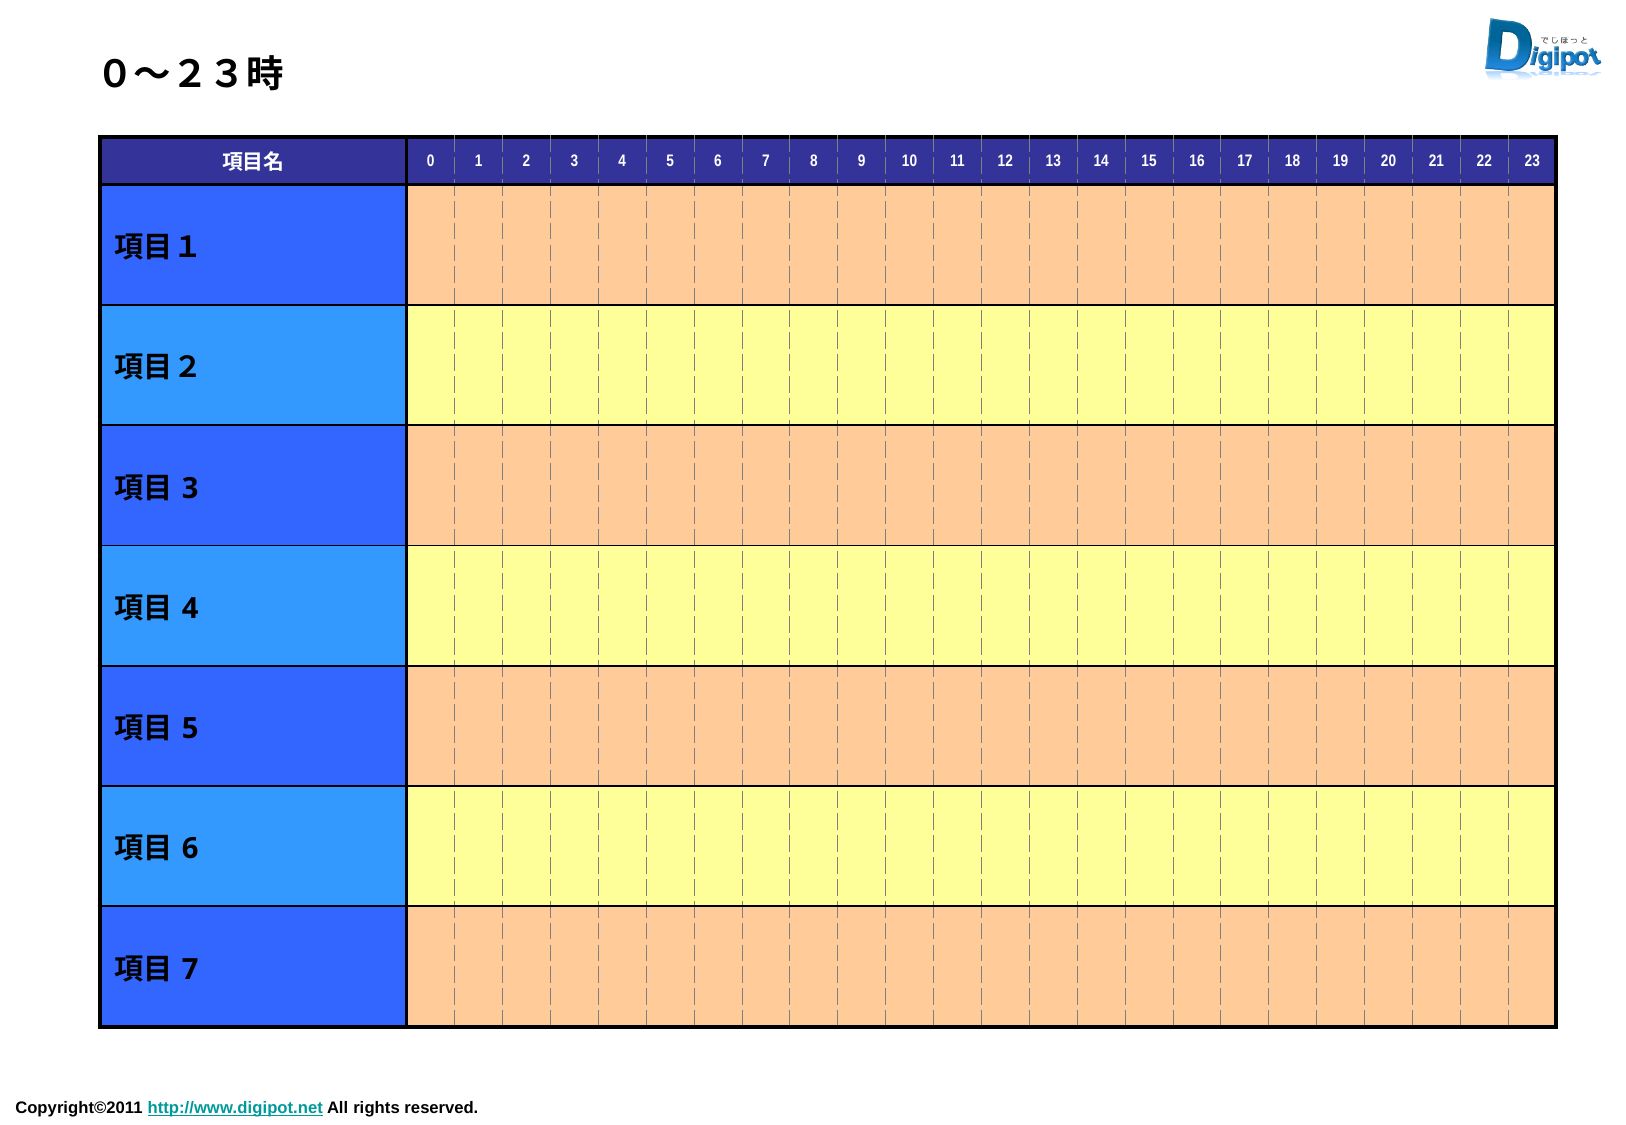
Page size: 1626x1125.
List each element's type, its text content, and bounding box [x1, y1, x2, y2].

table_cell [455, 546, 503, 665]
table_cell [1317, 426, 1365, 545]
table_cell [886, 186, 934, 304]
table_cell [1508, 426, 1554, 545]
table_cell [1077, 426, 1125, 545]
table_cell [981, 907, 1029, 1025]
table_cell [742, 787, 790, 905]
table_cell [550, 426, 598, 545]
text_box ０～２３時 [81, 42, 337, 103]
table_cell [646, 787, 694, 905]
table_header 14 [1077, 139, 1125, 183]
table_cell [1269, 426, 1317, 545]
table_cell [1460, 907, 1508, 1025]
table_header 17 [1221, 139, 1269, 183]
table_cell [934, 787, 981, 905]
table_cell [1125, 546, 1173, 665]
table_cell 項目3 [102, 426, 405, 545]
table_cell [1029, 546, 1077, 665]
table_cell [646, 426, 694, 545]
table_cell [646, 186, 694, 304]
table_cell [934, 426, 981, 545]
table_header 23 [1508, 139, 1554, 183]
table_cell [1460, 426, 1508, 545]
table_cell [1029, 787, 1077, 905]
table_header 2 [503, 139, 550, 183]
table_header 8 [790, 139, 838, 183]
table_cell [694, 907, 742, 1025]
table_header 項目名 [102, 139, 405, 183]
table_cell [934, 907, 981, 1025]
table_cell [1221, 186, 1269, 304]
table_cell [1125, 907, 1173, 1025]
table_cell [408, 186, 455, 304]
table_cell [455, 667, 503, 785]
table_cell [1221, 787, 1269, 905]
table_cell [1317, 907, 1365, 1025]
table_header 15 [1125, 139, 1173, 183]
table_cell [886, 907, 934, 1025]
table_cell [1413, 907, 1460, 1025]
table_cell [1460, 186, 1508, 304]
table_cell [1413, 546, 1460, 665]
table_cell [1029, 186, 1077, 304]
table_header 16 [1173, 139, 1221, 183]
table_cell [503, 186, 550, 304]
table_cell 項目２ [102, 306, 405, 424]
table_cell [598, 186, 646, 304]
table_cell [1173, 306, 1221, 424]
table_cell [694, 426, 742, 545]
table_cell [1125, 426, 1173, 545]
table_header 10 [886, 139, 934, 183]
table_cell [838, 546, 886, 665]
table_header 21 [1413, 139, 1460, 183]
table_cell [1221, 667, 1269, 785]
table_cell [1173, 787, 1221, 905]
table_cell [790, 546, 838, 665]
table_cell [1125, 667, 1173, 785]
table_cell [503, 306, 550, 424]
table_cell [1269, 546, 1317, 665]
table_cell 項目１ [102, 186, 405, 304]
table_cell [1460, 306, 1508, 424]
table_cell [934, 667, 981, 785]
table_cell [598, 546, 646, 665]
table_cell [1221, 907, 1269, 1025]
table_cell 項目4 [102, 546, 405, 665]
table_cell [1365, 546, 1413, 665]
table_cell [838, 787, 886, 905]
table_cell [598, 426, 646, 545]
table_cell [1317, 667, 1365, 785]
table_cell [598, 787, 646, 905]
table_cell [1365, 907, 1413, 1025]
table_cell 項目7 [102, 907, 405, 1025]
table_cell [790, 787, 838, 905]
table_cell [503, 426, 550, 545]
table_header 13 [1029, 139, 1077, 183]
table_cell [981, 306, 1029, 424]
table_cell [550, 667, 598, 785]
table_cell [408, 426, 455, 545]
table_cell [1173, 186, 1221, 304]
table_cell [1413, 306, 1460, 424]
table_cell [742, 546, 790, 665]
table_cell [1460, 787, 1508, 905]
table_cell [1173, 546, 1221, 665]
table_header 19 [1317, 139, 1365, 183]
table_cell [1077, 787, 1125, 905]
table_cell [790, 667, 838, 785]
table_cell [1269, 907, 1317, 1025]
table_cell [1508, 667, 1554, 785]
table_cell [455, 306, 503, 424]
table_cell [598, 907, 646, 1025]
table_cell [550, 186, 598, 304]
table_cell [1221, 426, 1269, 545]
table_cell [1077, 667, 1125, 785]
table_cell [1269, 186, 1317, 304]
table_cell [1365, 787, 1413, 905]
table_cell [1269, 787, 1317, 905]
table_header 22 [1460, 139, 1508, 183]
table_cell [886, 667, 934, 785]
table_cell [1077, 186, 1125, 304]
table_cell [550, 787, 598, 905]
table_header 3 [550, 139, 598, 183]
table_cell [1029, 907, 1077, 1025]
table_cell 項目6 [102, 787, 405, 905]
table_cell [1173, 907, 1221, 1025]
table_cell [408, 667, 455, 785]
table_cell [1317, 186, 1365, 304]
table_cell [646, 546, 694, 665]
table_header 7 [742, 139, 790, 183]
table_cell [1365, 667, 1413, 785]
table_cell [742, 306, 790, 424]
table_cell [503, 787, 550, 905]
table_cell [838, 907, 886, 1025]
table_cell [694, 306, 742, 424]
table_cell [1173, 667, 1221, 785]
table_cell [934, 546, 981, 665]
table_cell [455, 787, 503, 905]
table_cell 項目5 [102, 667, 405, 785]
table_cell [886, 306, 934, 424]
table_cell [694, 787, 742, 905]
table_cell [503, 907, 550, 1025]
table_cell [886, 426, 934, 545]
table_cell [838, 426, 886, 545]
table_cell [646, 907, 694, 1025]
table_cell [503, 546, 550, 665]
table_cell [790, 186, 838, 304]
table_cell [598, 667, 646, 785]
table_cell [981, 546, 1029, 665]
table_cell [742, 186, 790, 304]
table_cell [838, 667, 886, 785]
table_cell [1413, 667, 1460, 785]
table_cell [1221, 546, 1269, 665]
table_cell [1508, 306, 1554, 424]
table_cell [981, 186, 1029, 304]
table_cell [790, 306, 838, 424]
table_cell [742, 667, 790, 785]
table_cell [1029, 306, 1077, 424]
table_cell [1125, 186, 1173, 304]
table_cell [455, 907, 503, 1025]
table_cell [408, 787, 455, 905]
table_cell [742, 907, 790, 1025]
table_cell [1365, 306, 1413, 424]
table_cell [1508, 907, 1554, 1025]
table_cell [550, 306, 598, 424]
picture [1485, 18, 1602, 82]
table_cell [1125, 787, 1173, 905]
table_cell [934, 306, 981, 424]
table_header 6 [694, 139, 742, 183]
table_cell [1365, 426, 1413, 545]
table_cell [694, 186, 742, 304]
table_cell [1460, 546, 1508, 665]
table_cell [934, 186, 981, 304]
table_header 20 [1365, 139, 1413, 183]
table_cell [1413, 426, 1460, 545]
table_cell [1029, 667, 1077, 785]
table_cell [1413, 186, 1460, 304]
table_cell [1365, 186, 1413, 304]
table_cell [981, 426, 1029, 545]
table_cell [455, 186, 503, 304]
table_cell [742, 426, 790, 545]
table_header 12 [981, 139, 1029, 183]
table_cell [408, 907, 455, 1025]
table_cell [1269, 306, 1317, 424]
table_cell [550, 907, 598, 1025]
table_cell [408, 306, 455, 424]
table_header 4 [598, 139, 646, 183]
table_cell [694, 667, 742, 785]
table_cell [1317, 787, 1365, 905]
table_cell [455, 426, 503, 545]
table_cell [1508, 787, 1554, 905]
table_header 1 [455, 139, 503, 183]
table_cell [1077, 306, 1125, 424]
table_cell [1317, 546, 1365, 665]
table_cell [1077, 546, 1125, 665]
table_cell [1221, 306, 1269, 424]
table_cell [1269, 667, 1317, 785]
table_cell [408, 546, 455, 665]
table_cell [1029, 426, 1077, 545]
table_cell [646, 667, 694, 785]
table_header 0 [408, 139, 455, 183]
table_cell [694, 546, 742, 665]
table_cell [1317, 306, 1365, 424]
table_cell [1413, 787, 1460, 905]
table_header 5 [646, 139, 694, 183]
table_cell [550, 546, 598, 665]
table_header 18 [1269, 139, 1317, 183]
table_cell [981, 667, 1029, 785]
table_cell [1508, 186, 1554, 304]
table_cell [790, 907, 838, 1025]
table_cell [1173, 426, 1221, 545]
table_cell [503, 667, 550, 785]
table_cell [838, 186, 886, 304]
table_cell [886, 546, 934, 665]
table_cell [1125, 306, 1173, 424]
table_cell [646, 306, 694, 424]
table_cell [838, 306, 886, 424]
table_header 11 [934, 139, 981, 183]
table_cell [598, 306, 646, 424]
table_cell [1460, 667, 1508, 785]
table_cell [1077, 907, 1125, 1025]
table_header 9 [838, 139, 886, 183]
table_cell [790, 426, 838, 545]
table_cell [886, 787, 934, 905]
table_cell [1508, 546, 1554, 665]
table_cell [981, 787, 1029, 905]
